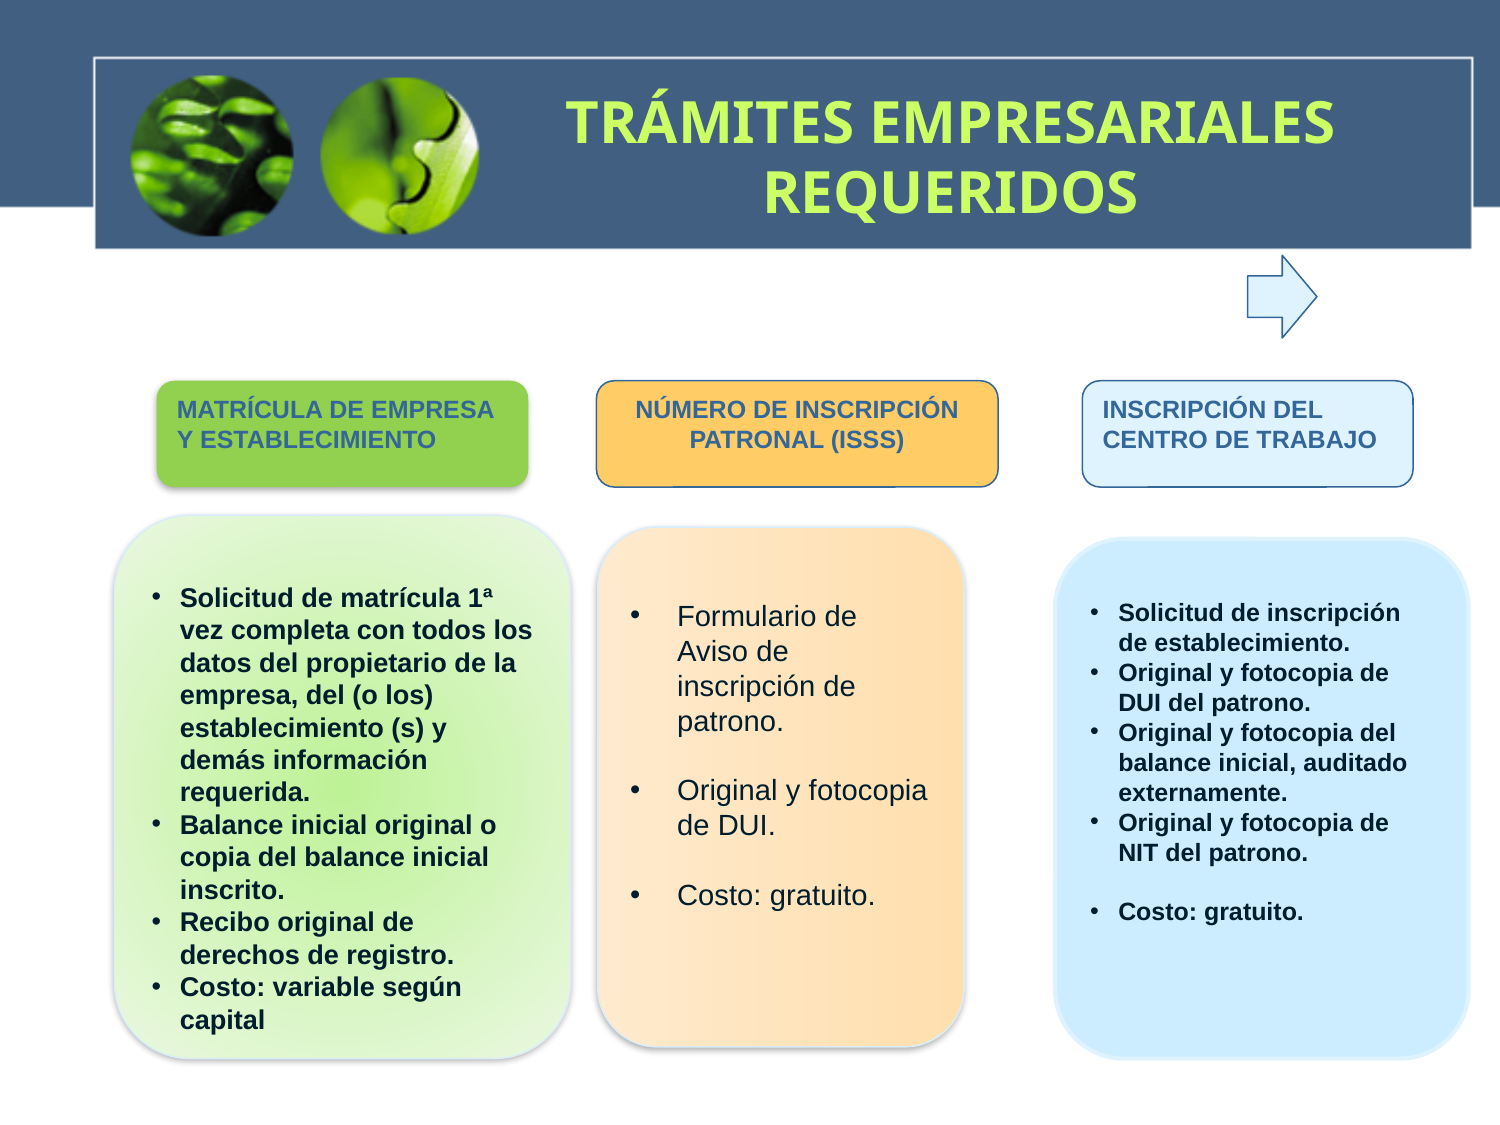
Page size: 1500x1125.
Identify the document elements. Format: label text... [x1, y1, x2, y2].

text_box NÚMERO DE INSCRIPCIÓN PATRONAL (ISSS) [596, 380, 999, 488]
picture [0, 0, 1500, 1125]
text_box Solicitud de matrícula 1ª vez completa con todos los datos del propietario de la empresa, del (o los) establecimiento (s) y demás información requerida. Balance inicial original o copia del balance inicial inscrito. Recibo original de derechos de registro. Costo: variable según capital [113, 514, 572, 1060]
text_box Formulario de Aviso de inscripción de patrono. Original y fotocopia de DUI. Costo: gratuito. [597, 526, 965, 1048]
text_box MATRÍCULA DE EMPRESA Y ESTABLECIMIENTO [156, 380, 529, 488]
text_box INSCRIPCIÓN DEL CENTRO DE TRABAJO [1082, 380, 1414, 488]
title TRÁMITES EMPRESARIALES REQUERIDOS [360, 42, 1500, 268]
text_box [1247, 255, 1317, 338]
text_box Solicitud de inscripción de establecimiento. Original y fotocopia de DUI del patrono. Original y fotocopia del balance inicial, auditado externamente. Original y fotocopia de NIT del patrono. Costo: gratuito. [1052, 536, 1471, 1061]
